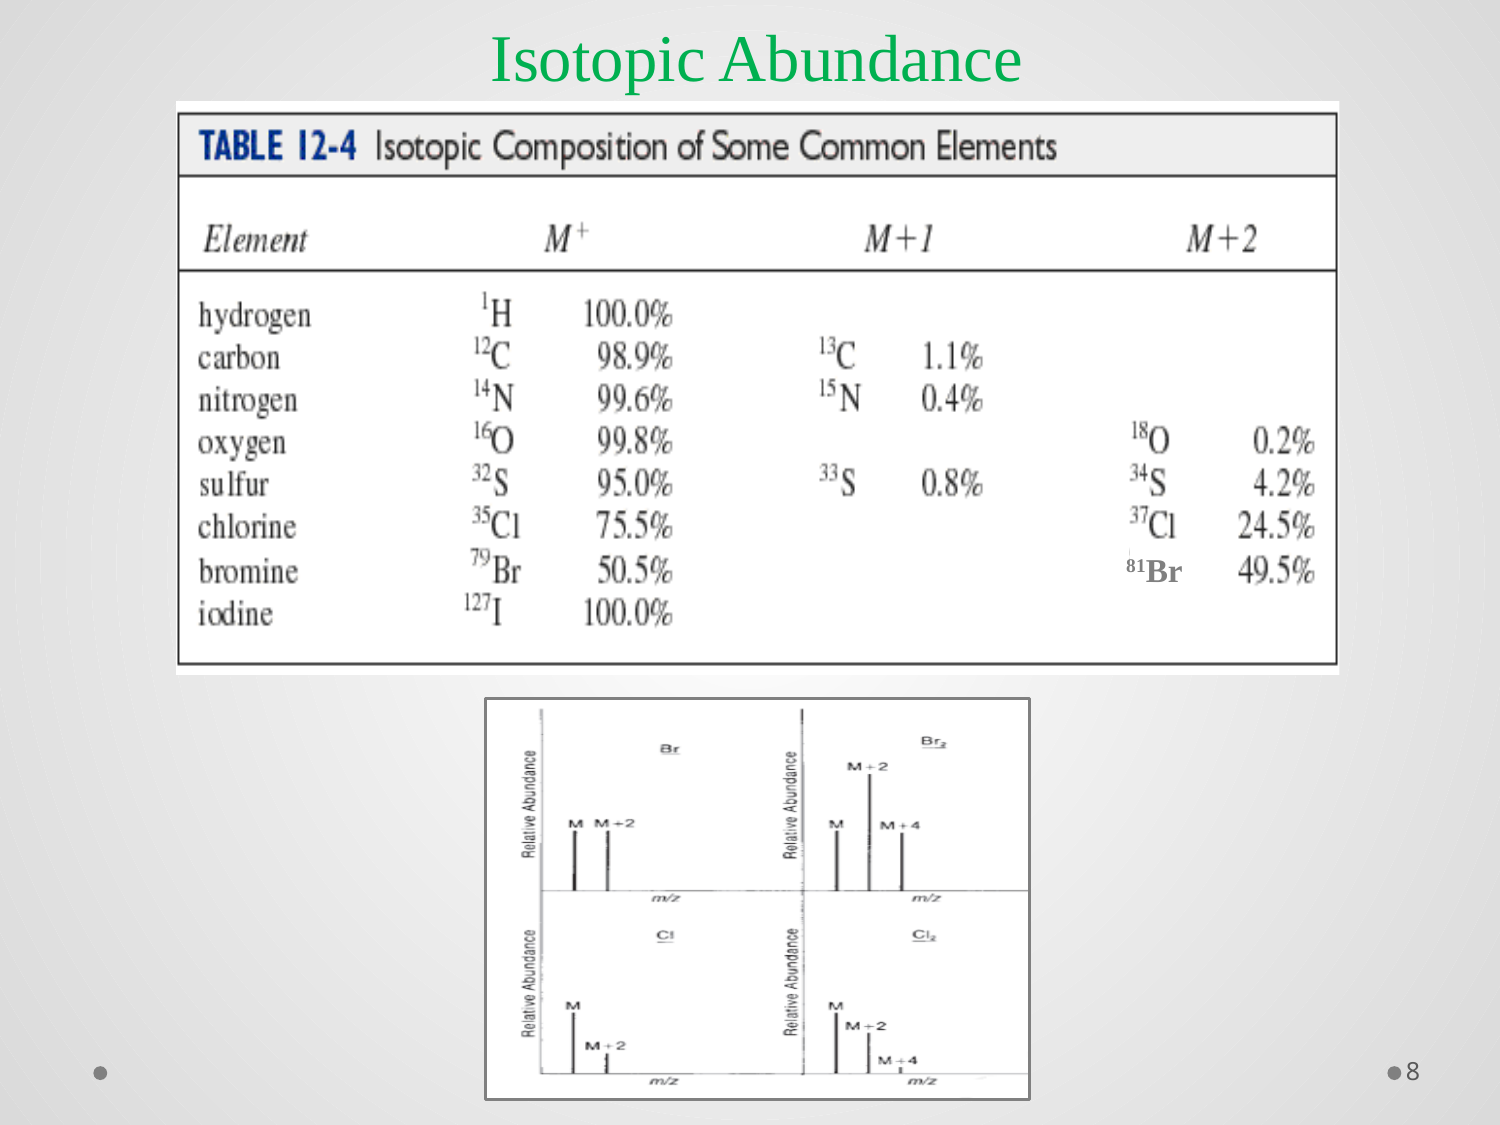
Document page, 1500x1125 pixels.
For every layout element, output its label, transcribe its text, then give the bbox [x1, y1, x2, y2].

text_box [175, 101, 1340, 675]
text_box Isotopic Abundance [432, 0, 1083, 100]
slide_number 8 [1401, 1042, 1494, 1103]
picture [487, 699, 1029, 1099]
